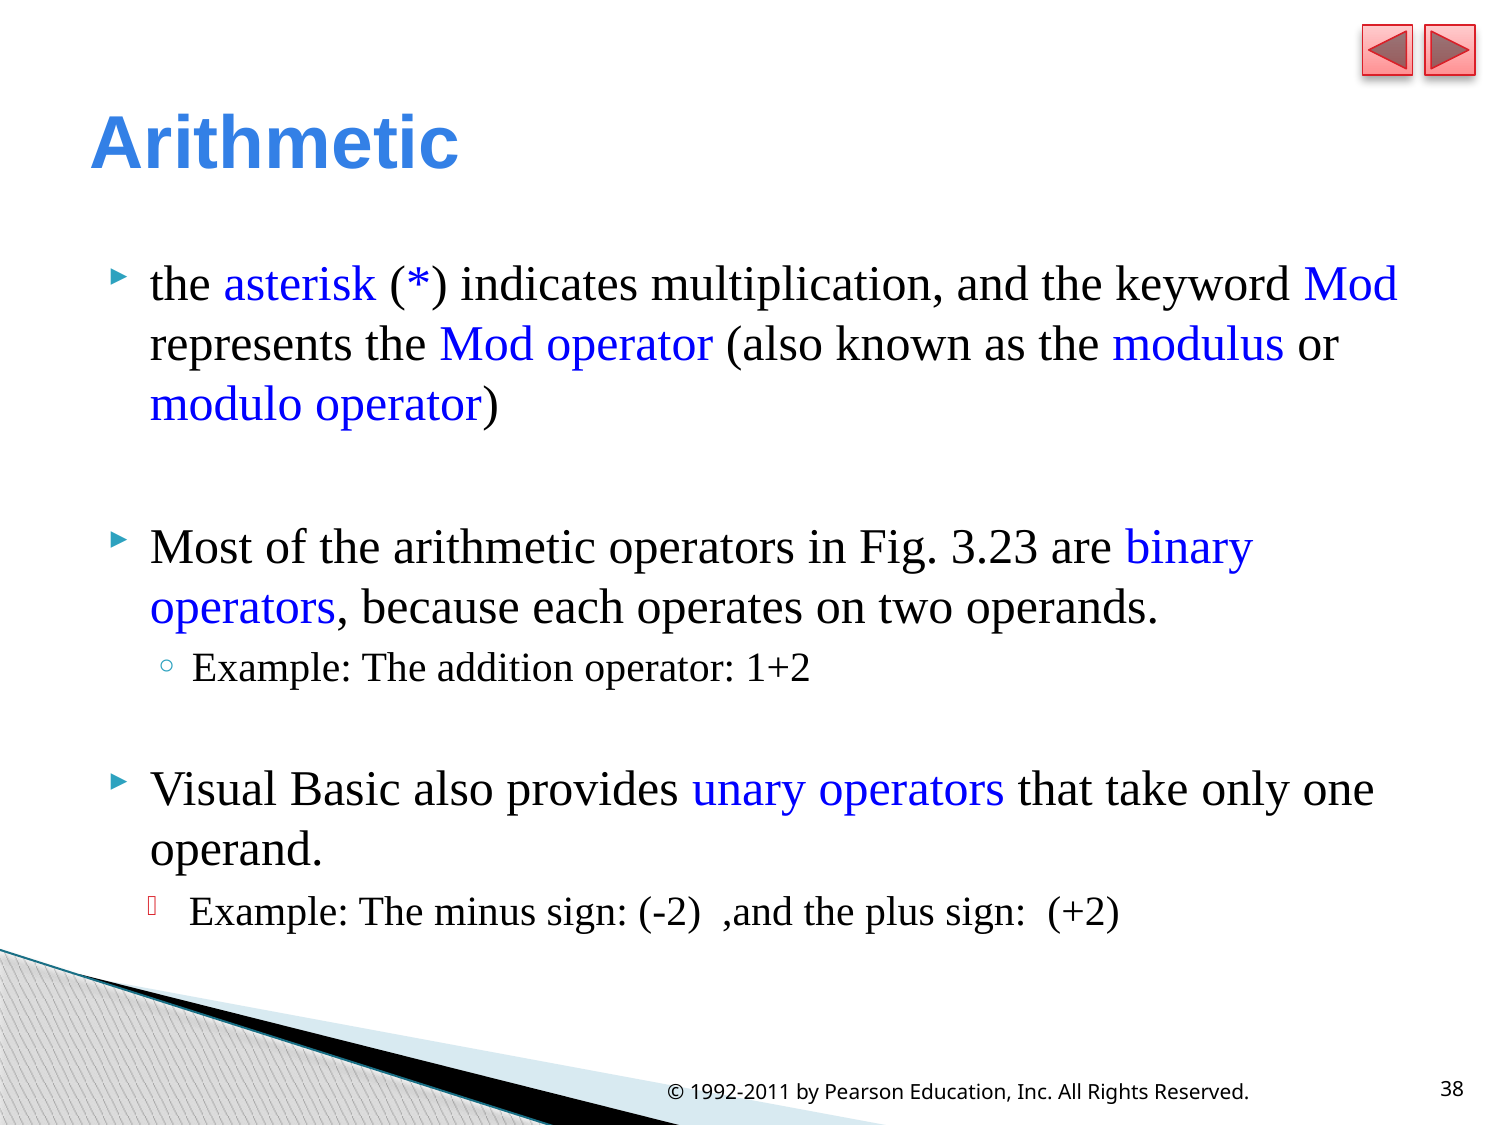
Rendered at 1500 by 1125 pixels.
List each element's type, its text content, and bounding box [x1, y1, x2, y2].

title Arithmetic [75, 45, 1425, 233]
slide_number 38 [1418, 1051, 1479, 1112]
footer © 1992-2011 by Pearson Education, Inc. All Rights Reserved. [612, 1051, 1305, 1112]
list the asterisk (*) indicates multiplication, and the keyword Mod represents the Mod operator (also known as the modulus or modulo operator) Most of the arithmetic operators in Fig. 3.23 are binary operators, because each operates on two operands. Example: The addition operator: 1+2 Visual Basic also provides unary operators that take only one operand. Example: The minus sign: (-2) ,and the plus sign: (+2) [74, 242, 1426, 986]
